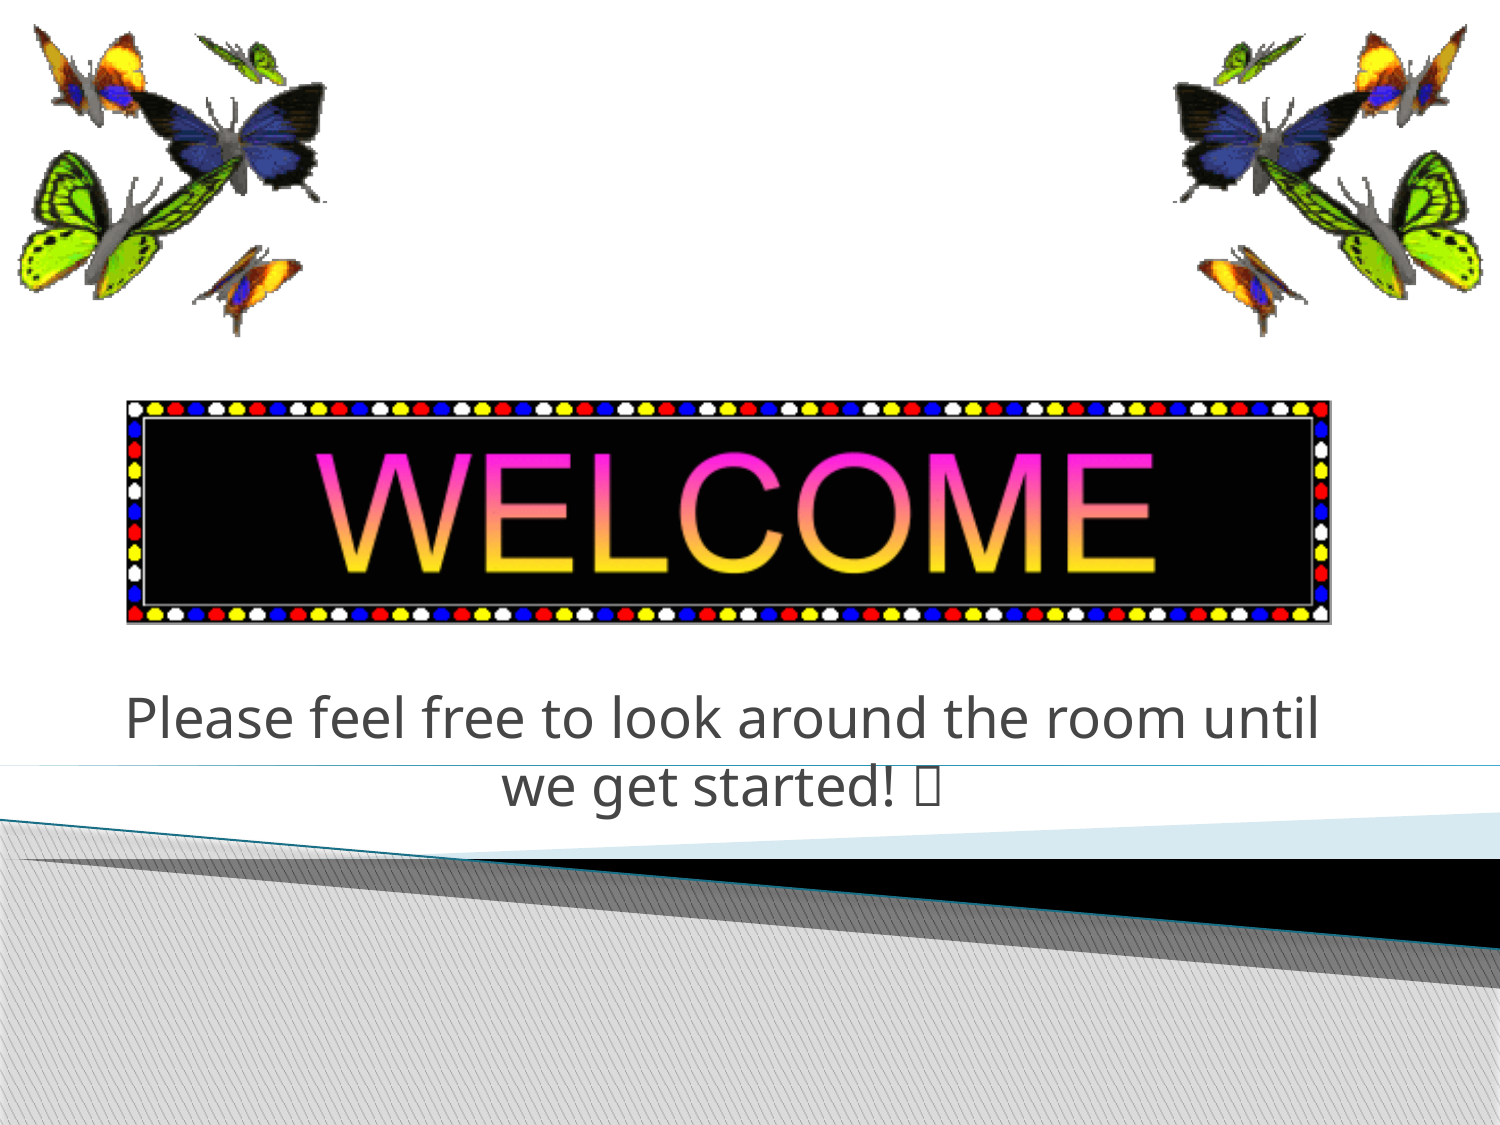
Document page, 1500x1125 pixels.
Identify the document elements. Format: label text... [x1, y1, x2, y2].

picture [0, 2, 347, 350]
picture [124, 399, 1333, 626]
picture [1153, 2, 1500, 350]
picture [164, 872, 1500, 989]
picture [5, 859, 90, 866]
subtitle Please feel free to look around the room until we get started!  [90, 675, 1366, 872]
